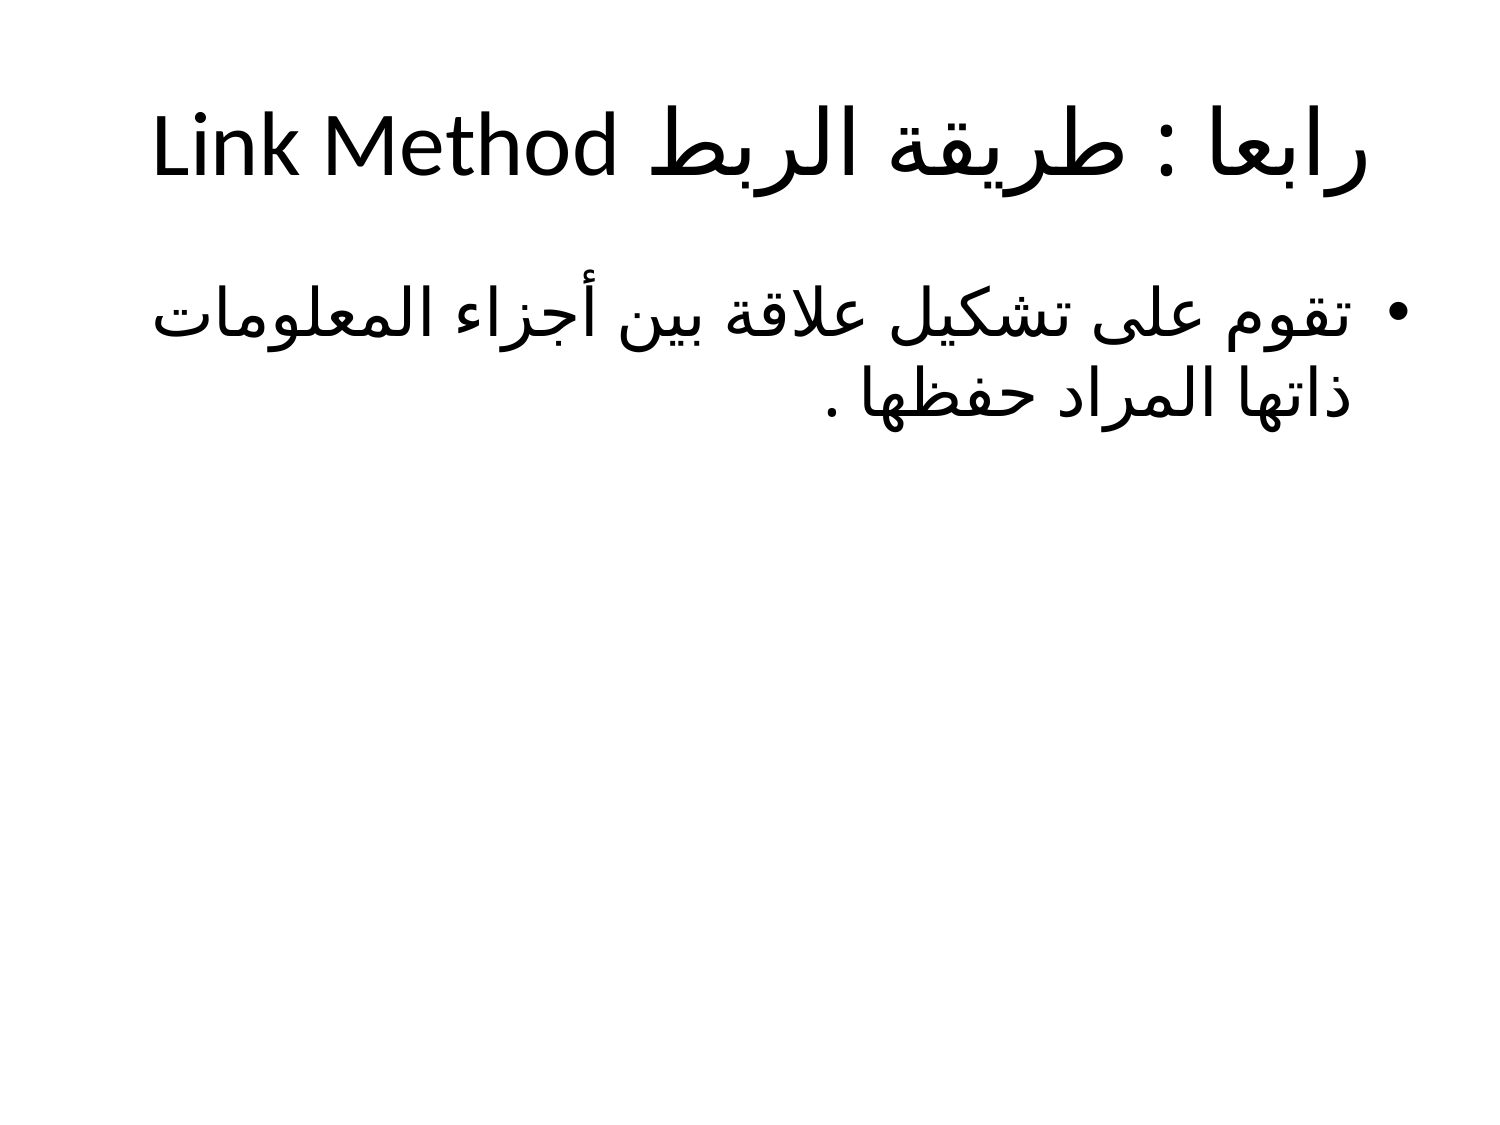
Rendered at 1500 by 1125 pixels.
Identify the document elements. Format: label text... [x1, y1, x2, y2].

title رابعا : طريقة الربط Link Method [75, 45, 1425, 233]
list تقوم على تشكيل علاقة بين أجزاء المعلومات ذاتها المراد حفظها . [75, 262, 1425, 1005]
